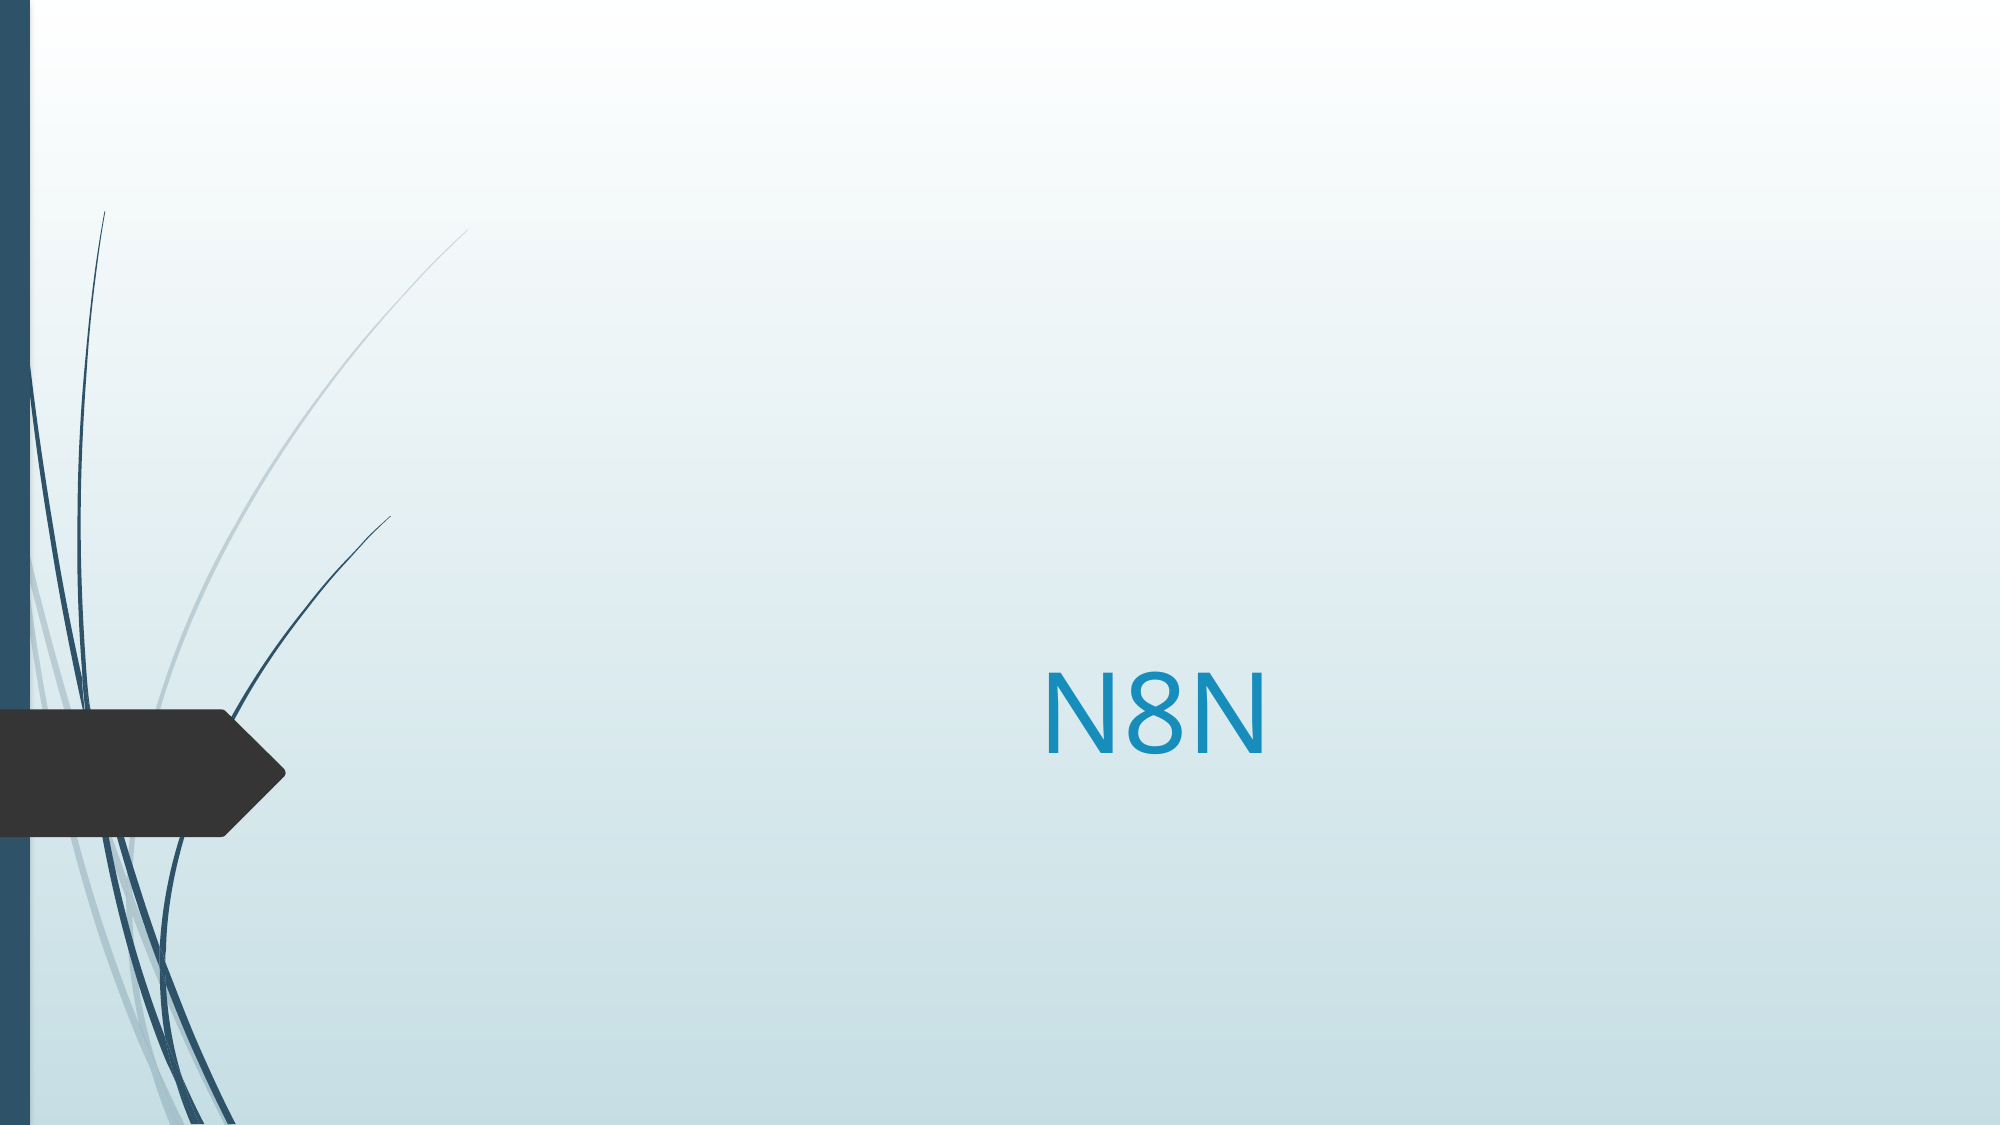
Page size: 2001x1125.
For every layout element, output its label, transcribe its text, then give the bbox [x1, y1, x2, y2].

title N8N [424, 412, 1888, 784]
